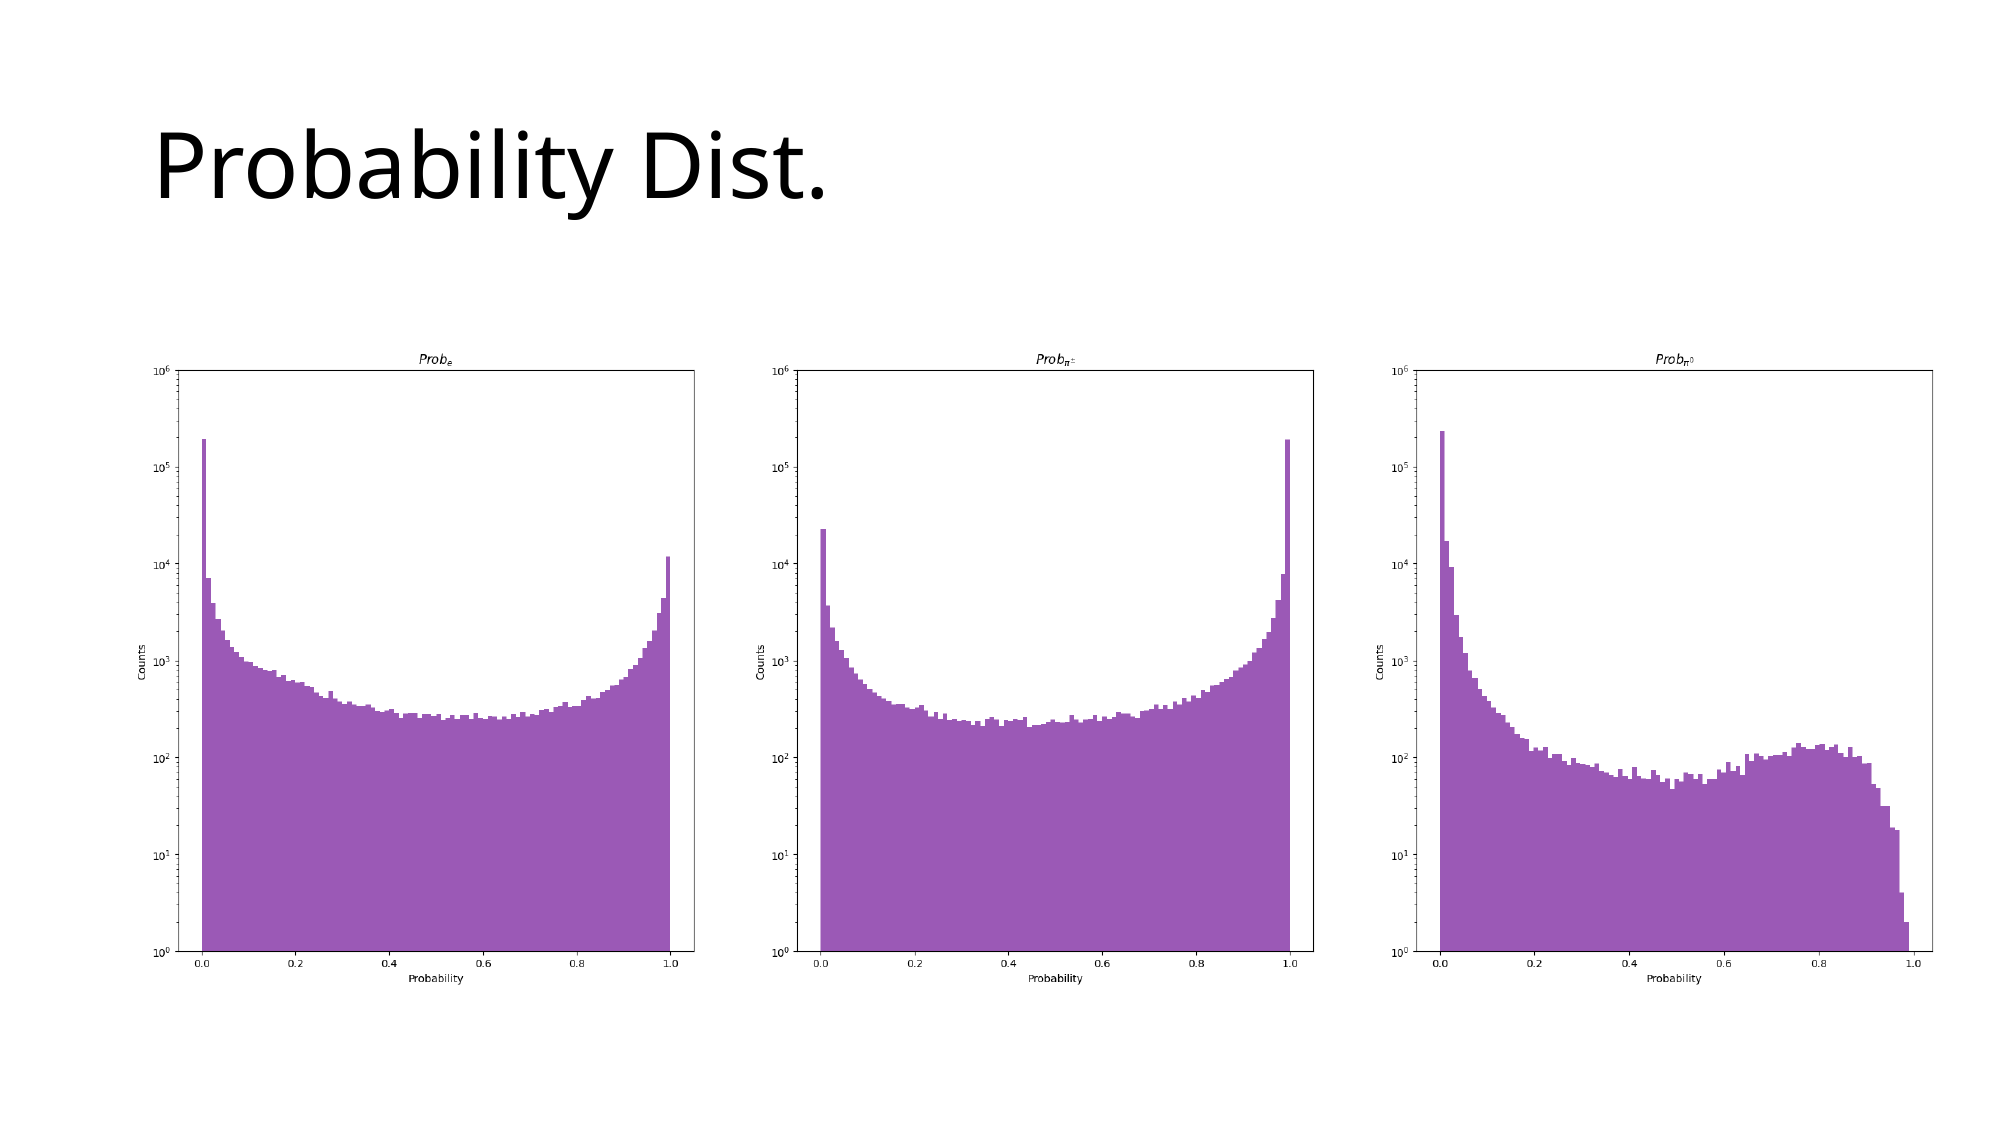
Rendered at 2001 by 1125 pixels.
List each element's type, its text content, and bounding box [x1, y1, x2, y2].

title Probability Dist. [137, 59, 1863, 278]
picture [128, 343, 1940, 992]
